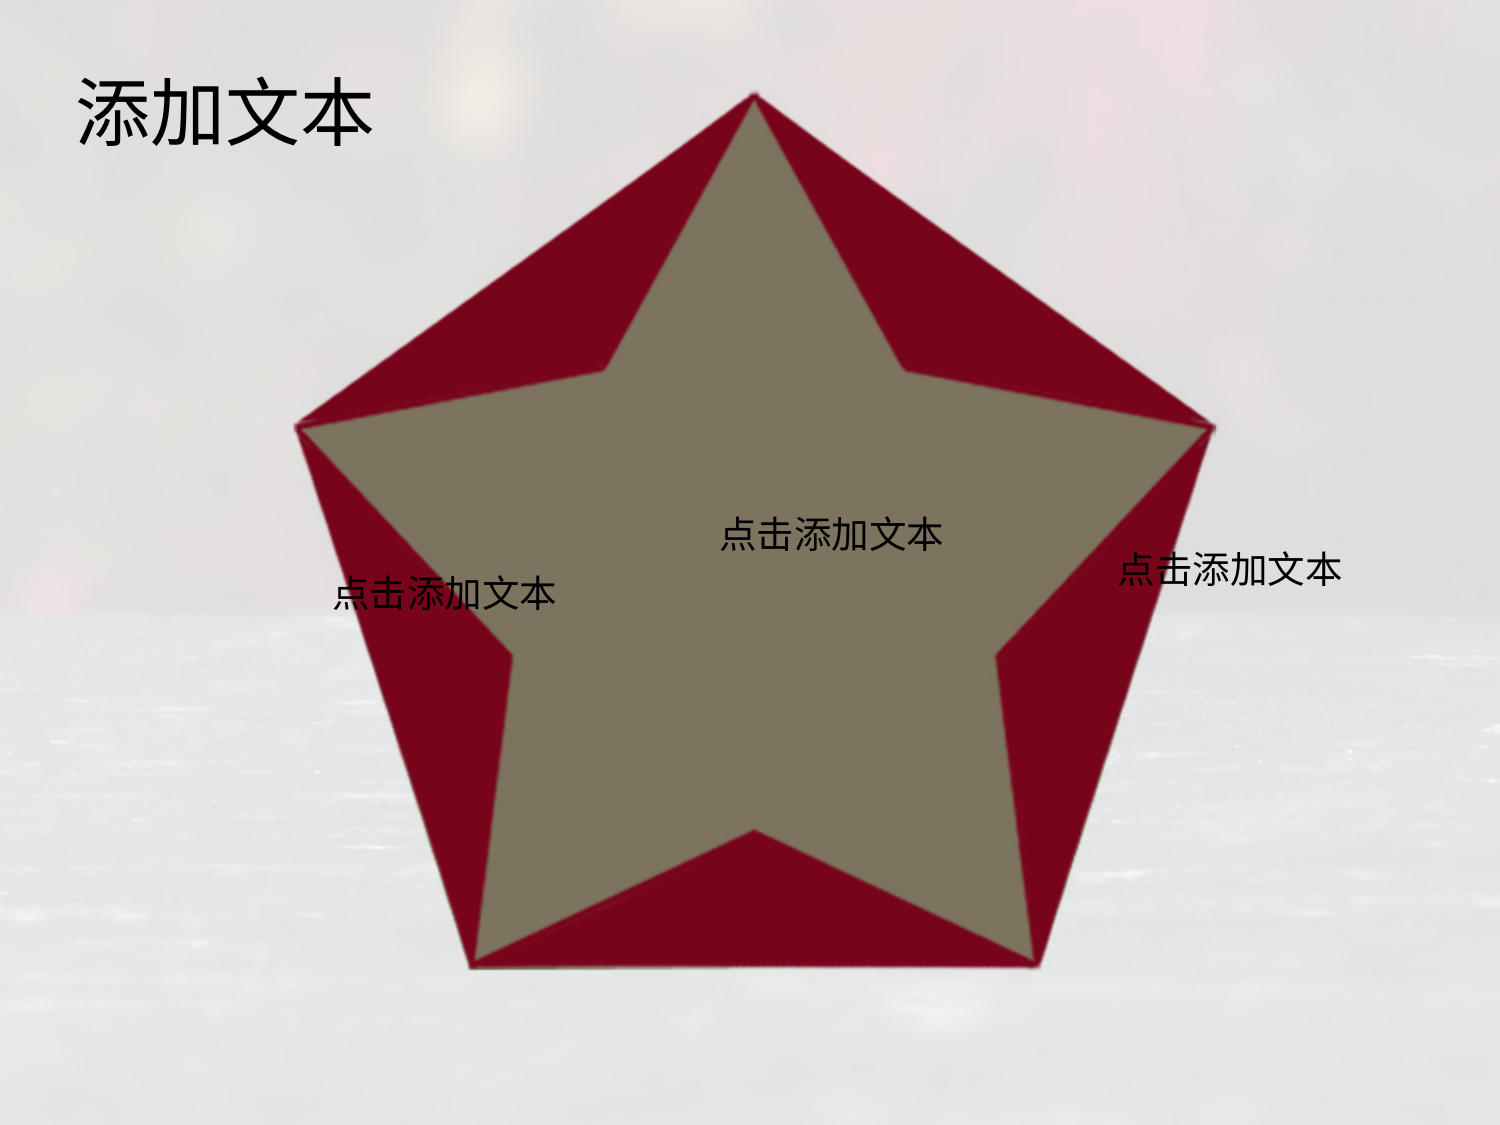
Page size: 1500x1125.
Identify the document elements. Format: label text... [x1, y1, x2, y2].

text_box 点击添加文本 [704, 503, 960, 564]
text_box 点击添加文本 [317, 562, 573, 623]
text_box 点击添加文本 [1102, 538, 1358, 599]
text_box 添加文本 [60, 58, 391, 164]
picture [0, 0, 1500, 1125]
